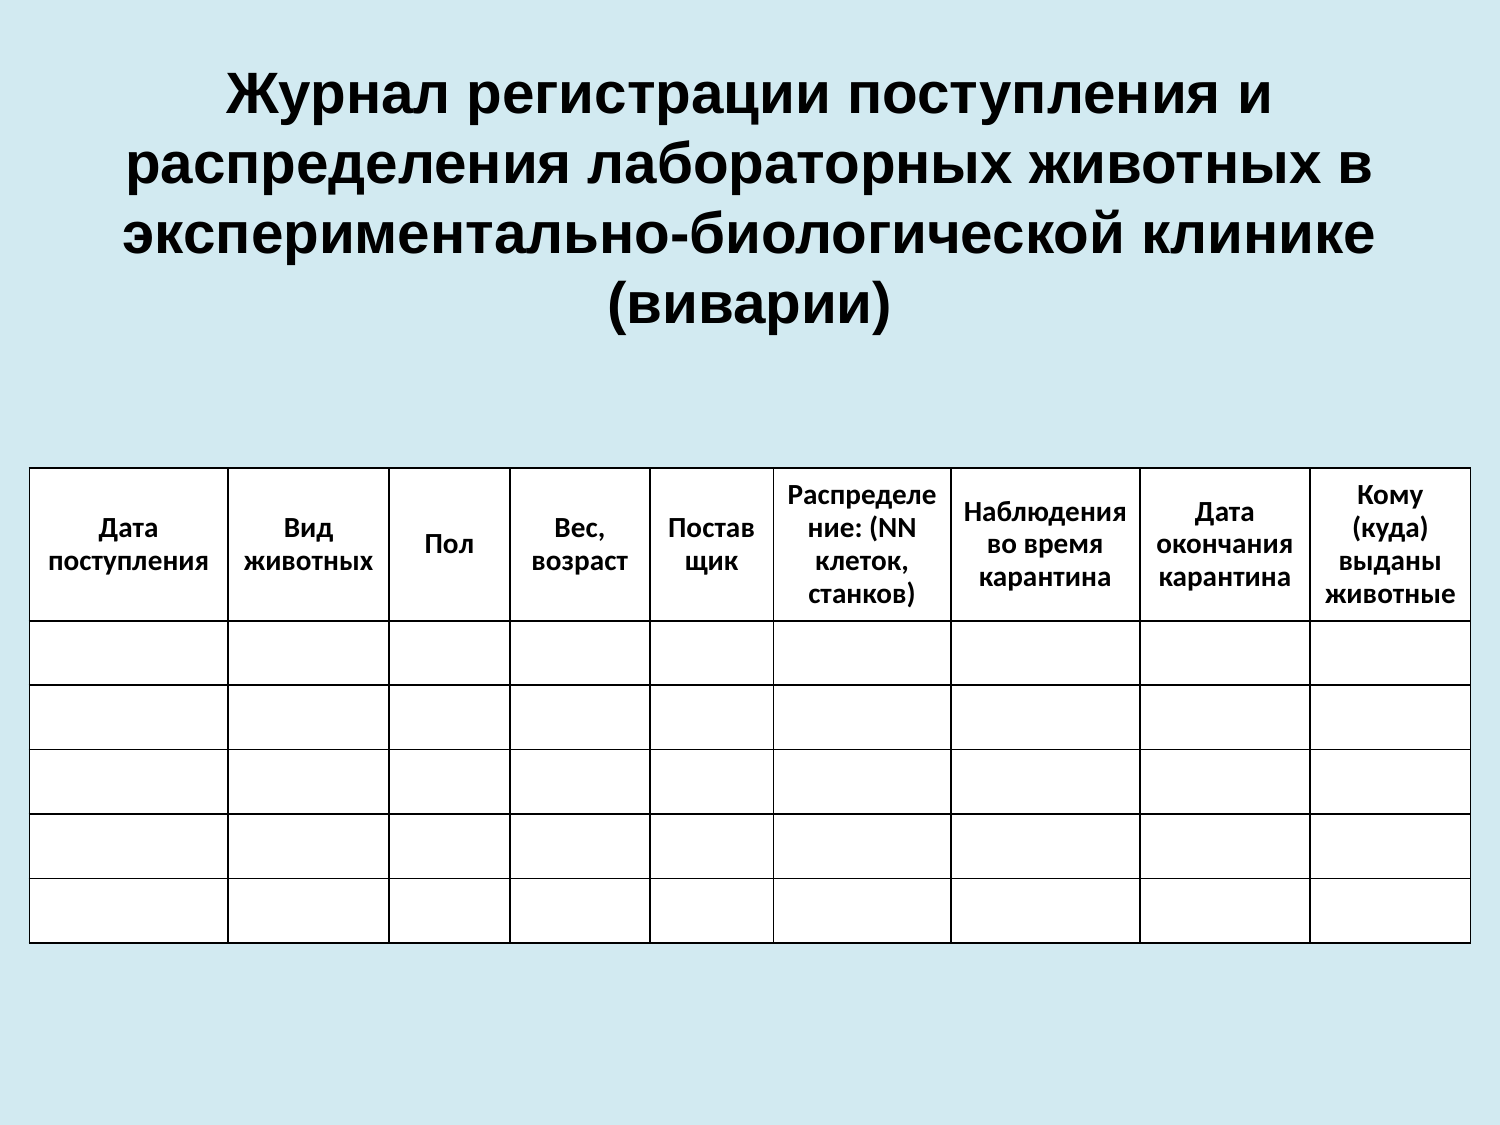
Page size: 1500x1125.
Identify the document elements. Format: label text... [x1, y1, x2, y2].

table_cell [952, 750, 1139, 813]
table_header Дата окончания карантина [1141, 469, 1309, 620]
table_cell [651, 622, 773, 684]
table_cell [390, 815, 509, 878]
table_header Распределение: (NN клеток, станков) [774, 469, 950, 620]
table_cell [1141, 879, 1309, 942]
table_cell [651, 815, 773, 878]
table_cell [774, 750, 950, 813]
table_cell [1141, 815, 1309, 878]
table_cell [1141, 750, 1309, 813]
table_cell [952, 622, 1139, 684]
table_cell [390, 686, 509, 749]
table_cell [1311, 622, 1470, 684]
table_cell [229, 815, 388, 878]
table_header Пол [390, 469, 509, 620]
table_header Кому (куда) выданы животные [1311, 469, 1470, 620]
table_cell [651, 686, 773, 749]
table_cell [30, 750, 227, 813]
table_header Вид животных [229, 469, 388, 620]
table_cell [511, 622, 649, 684]
table_cell [229, 879, 388, 942]
table_cell [30, 879, 227, 942]
table_cell [1311, 879, 1470, 942]
table_cell [390, 750, 509, 813]
table_header Поставщик [651, 469, 773, 620]
table_cell [1141, 622, 1309, 684]
table_cell [30, 686, 227, 749]
table_cell [651, 879, 773, 942]
table_cell [952, 879, 1139, 942]
table_cell [229, 686, 388, 749]
table_cell [30, 815, 227, 878]
title Журнал регистрации поступления и распределения лабораторных животных в экспериментально-биологической клинике (виварии) [0, 54, 1500, 337]
table_cell [511, 750, 649, 813]
table_cell [774, 622, 950, 684]
table_cell [774, 879, 950, 942]
table_cell [511, 879, 649, 942]
table_cell [1141, 686, 1309, 749]
table_cell [952, 815, 1139, 878]
table_cell [390, 622, 509, 684]
table_cell [1311, 815, 1470, 878]
table_cell [774, 686, 950, 749]
table_cell [774, 815, 950, 878]
table_cell [229, 622, 388, 684]
table_header Дата поступления [30, 469, 227, 620]
table_cell [390, 879, 509, 942]
table_header Наблюдения во время карантина [952, 469, 1139, 620]
table_cell [511, 686, 649, 749]
table_cell [229, 750, 388, 813]
table_cell [1311, 686, 1470, 749]
table_cell [651, 750, 773, 813]
table_cell [952, 686, 1139, 749]
table_cell [1311, 750, 1470, 813]
table_cell [511, 815, 649, 878]
table_cell [30, 622, 227, 684]
table_header Вес, возраст [511, 469, 649, 620]
